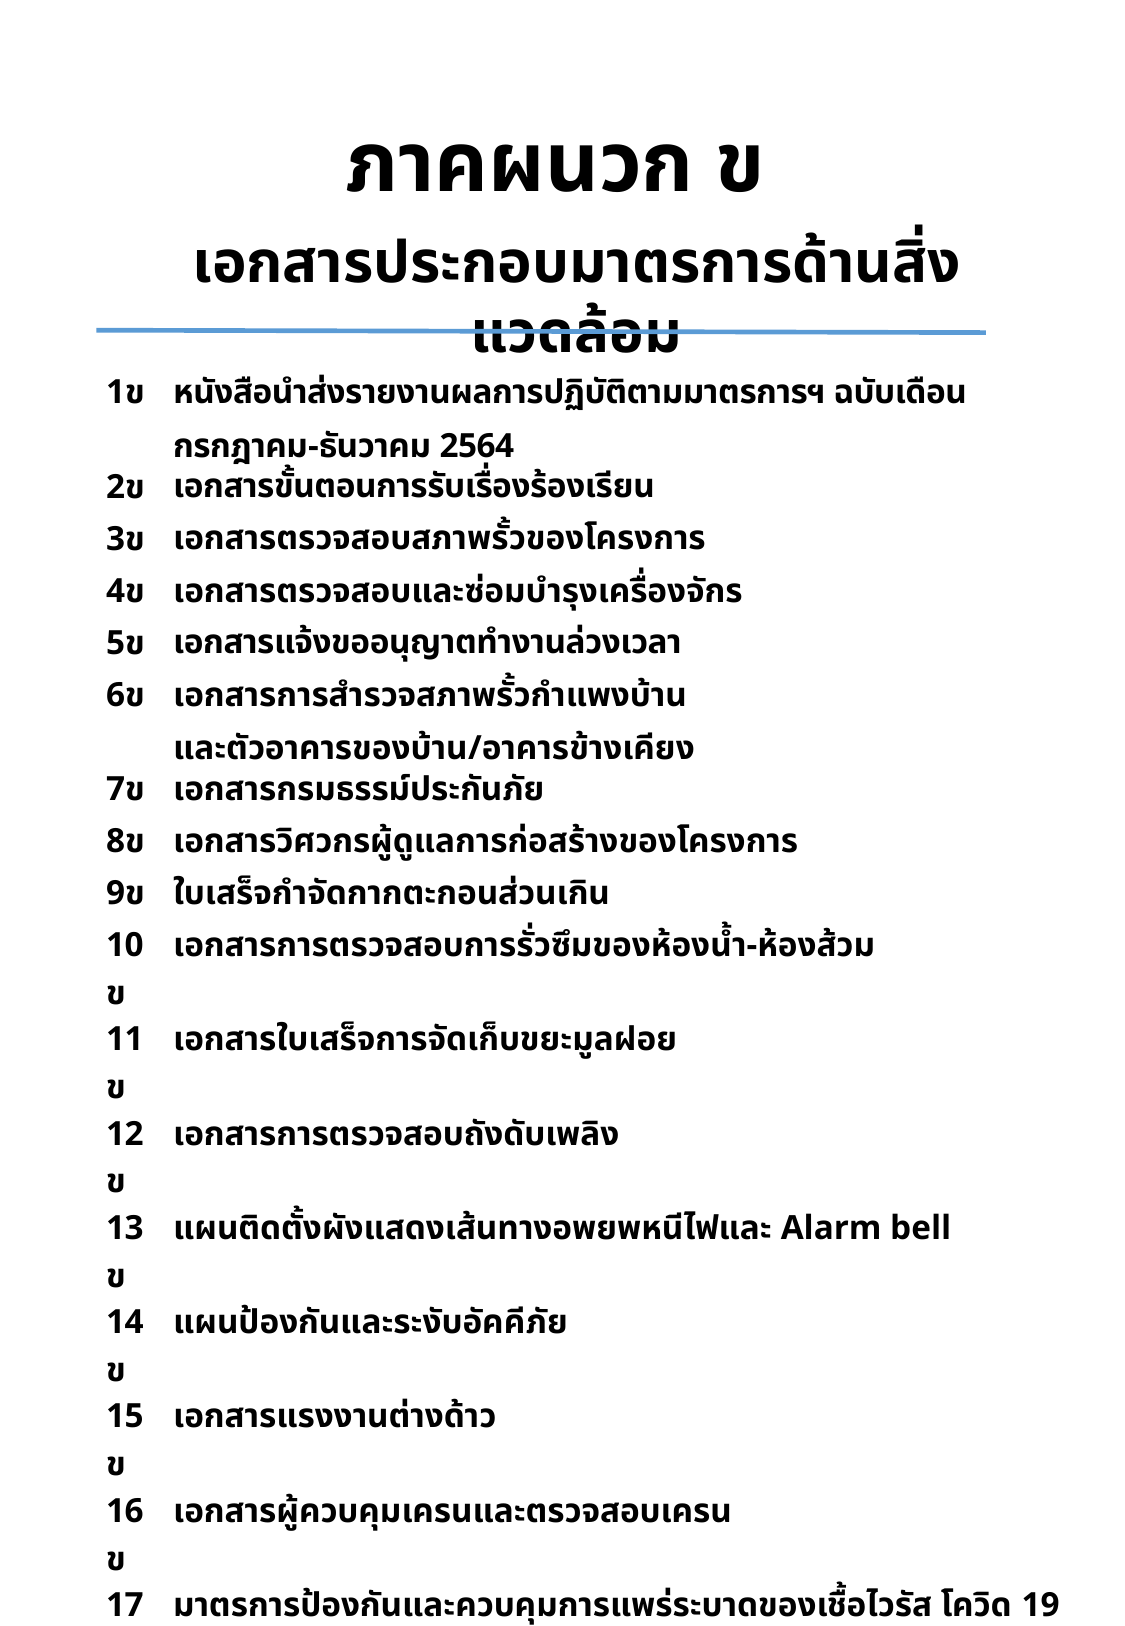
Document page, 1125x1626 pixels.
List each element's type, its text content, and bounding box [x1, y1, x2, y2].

table_cell เอกสารขั้นตอนการรับเรื่องร้องเรียน [163, 455, 1075, 507]
table_cell เอกสารการตรวจสอบถังดับเพลิง [163, 1102, 1075, 1196]
table_cell เอกสารการสำรวจสภาพรั้วกำแพงบ้าน และตัวอาคารของบ้าน/อาคารข้างเคียง [163, 663, 1075, 757]
table_cell มาตรการป้องกันและควบคุมการแพร่ระบาดของเชื้อไวรัส โควิด 19 [163, 1574, 1075, 1625]
table_cell 13ข [96, 1196, 163, 1291]
table_cell แผนป้องกันและระงับอัคคีภัย [163, 1291, 1075, 1385]
text_box ภาคผนวก ข [175, 100, 958, 216]
table_cell 9ข [96, 861, 163, 913]
table_cell เอกสารตรวจสอบสภาพรั้วของโครงการ [163, 507, 1075, 559]
table_cell 11ข [96, 1008, 163, 1102]
table_header หนังสือนำส่งรายงานผลการปฏิบัติตามมาตรการฯ ฉบับเดือนกรกฎาคม-ธันวาคม 2564 [163, 361, 1075, 455]
text_box เอกสารประกอบมาตรการด้านสิ่งแวดล้อม [175, 333, 978, 361]
table_cell 4ข [96, 559, 163, 611]
text_box เอกสารประกอบมาตรการด้านสิ่งแวดล้อม [175, 216, 978, 330]
table_cell ใบเสร็จกำจัดกากตะกอนส่วนเกิน [163, 861, 1075, 913]
table_cell เอกสารวิศวกรผู้ดูแลการก่อสร้างของโครงการ [163, 809, 1075, 861]
table_cell เอกสารตรวจสอบและซ่อมบำรุงเครื่องจักร [163, 559, 1075, 611]
table_cell เอกสารใบเสร็จการจัดเก็บขยะมูลฝอย [163, 1008, 1075, 1102]
table_cell 3ข [96, 507, 163, 559]
table_cell 15ข [96, 1385, 163, 1479]
table_cell 7ข [96, 757, 163, 809]
table_cell 2ข [96, 455, 163, 507]
table_cell เอกสารแจ้งขออนุญาตทำงานล่วงเวลา [163, 611, 1075, 663]
table_header 1ข [96, 361, 163, 455]
table_cell 14ข [96, 1291, 163, 1385]
table_cell เอกสารการตรวจสอบการรั่วซึมของห้องน้ำ-ห้องส้วม [163, 913, 1075, 1008]
table_cell 6ข [96, 663, 163, 757]
table_cell เอกสารผู้ควบคุมเครนและตรวจสอบเครน [163, 1479, 1075, 1574]
table_cell 5ข [96, 611, 163, 663]
table_cell 10ข [96, 913, 163, 1008]
table_cell แผนติดตั้งผังแสดงเส้นทางอพยพหนีไฟและ Alarm bell [163, 1196, 1075, 1291]
table_cell 8ข [96, 809, 163, 861]
table_cell 16ข [96, 1479, 163, 1574]
table_cell เอกสารแรงงานต่างด้าว [163, 1385, 1075, 1479]
table_cell 17ข [96, 1574, 163, 1625]
table_cell 12ข [96, 1102, 163, 1196]
table_cell เอกสารกรมธรรม์ประกันภัย [163, 757, 1075, 809]
